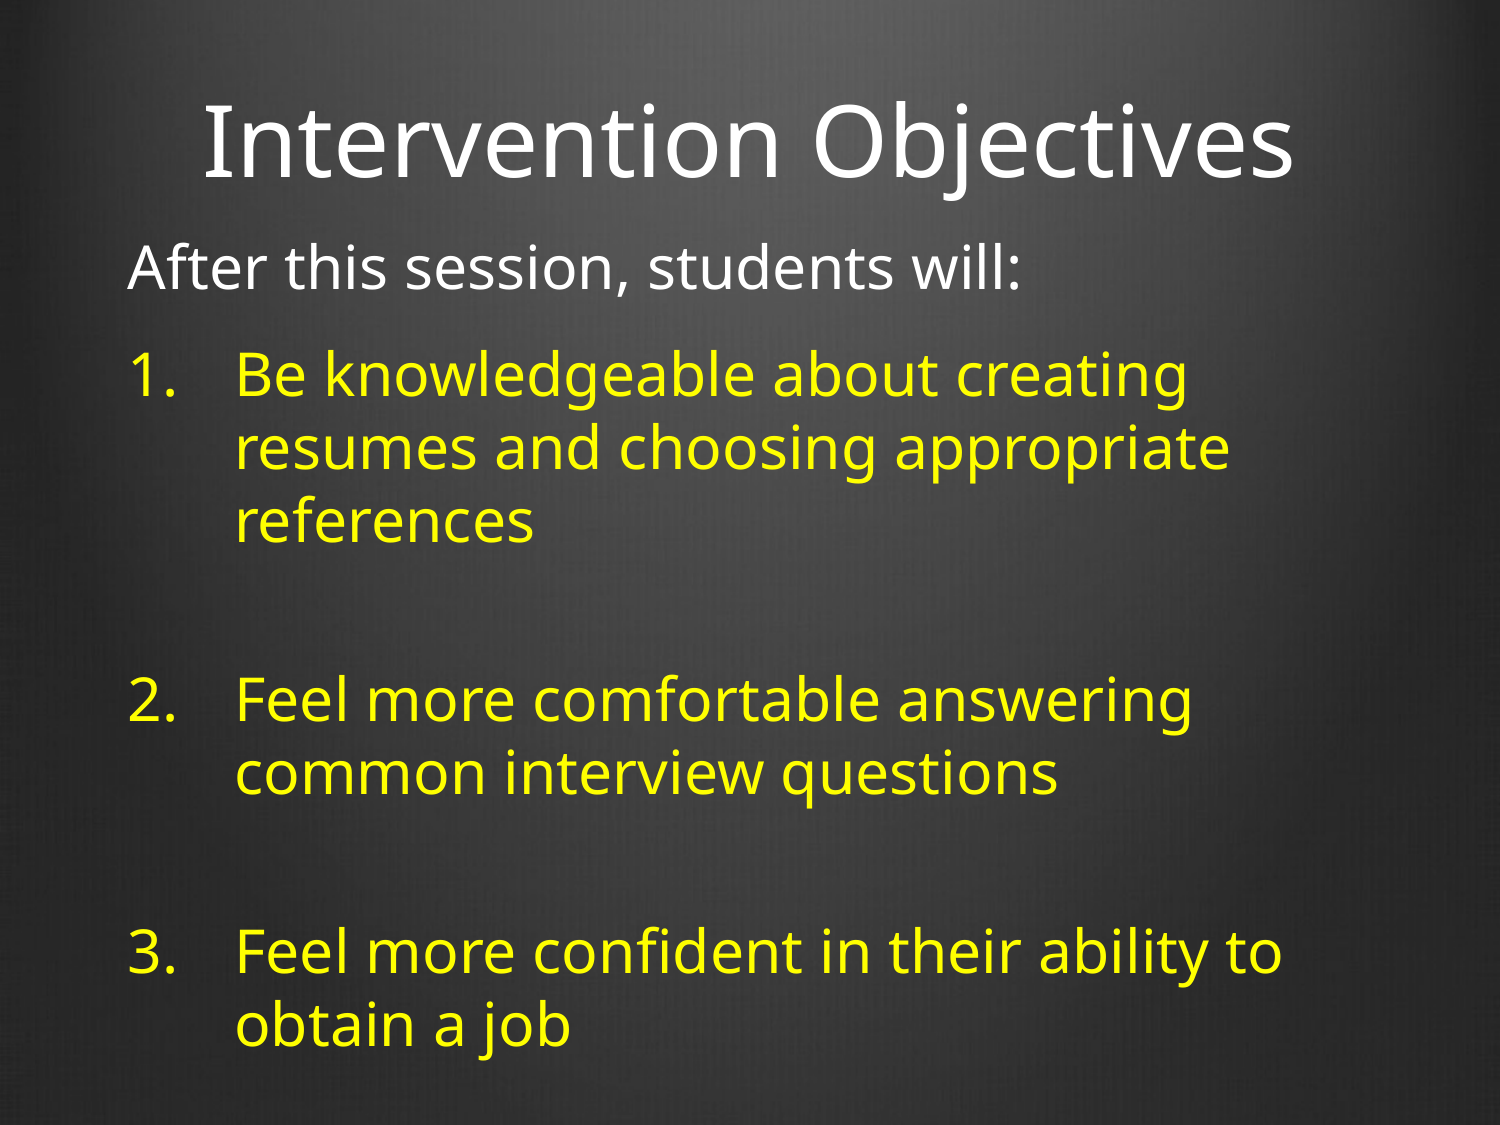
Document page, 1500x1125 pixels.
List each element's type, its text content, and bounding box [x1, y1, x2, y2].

list After this session, students will: Be knowledgeable about creating resumes and choosing appropriate references Feel more comfortable answering common interview questions Feel more confident in their ability to obtain a job [112, 221, 1388, 1075]
title Intervention Objectives [112, 19, 1388, 221]
